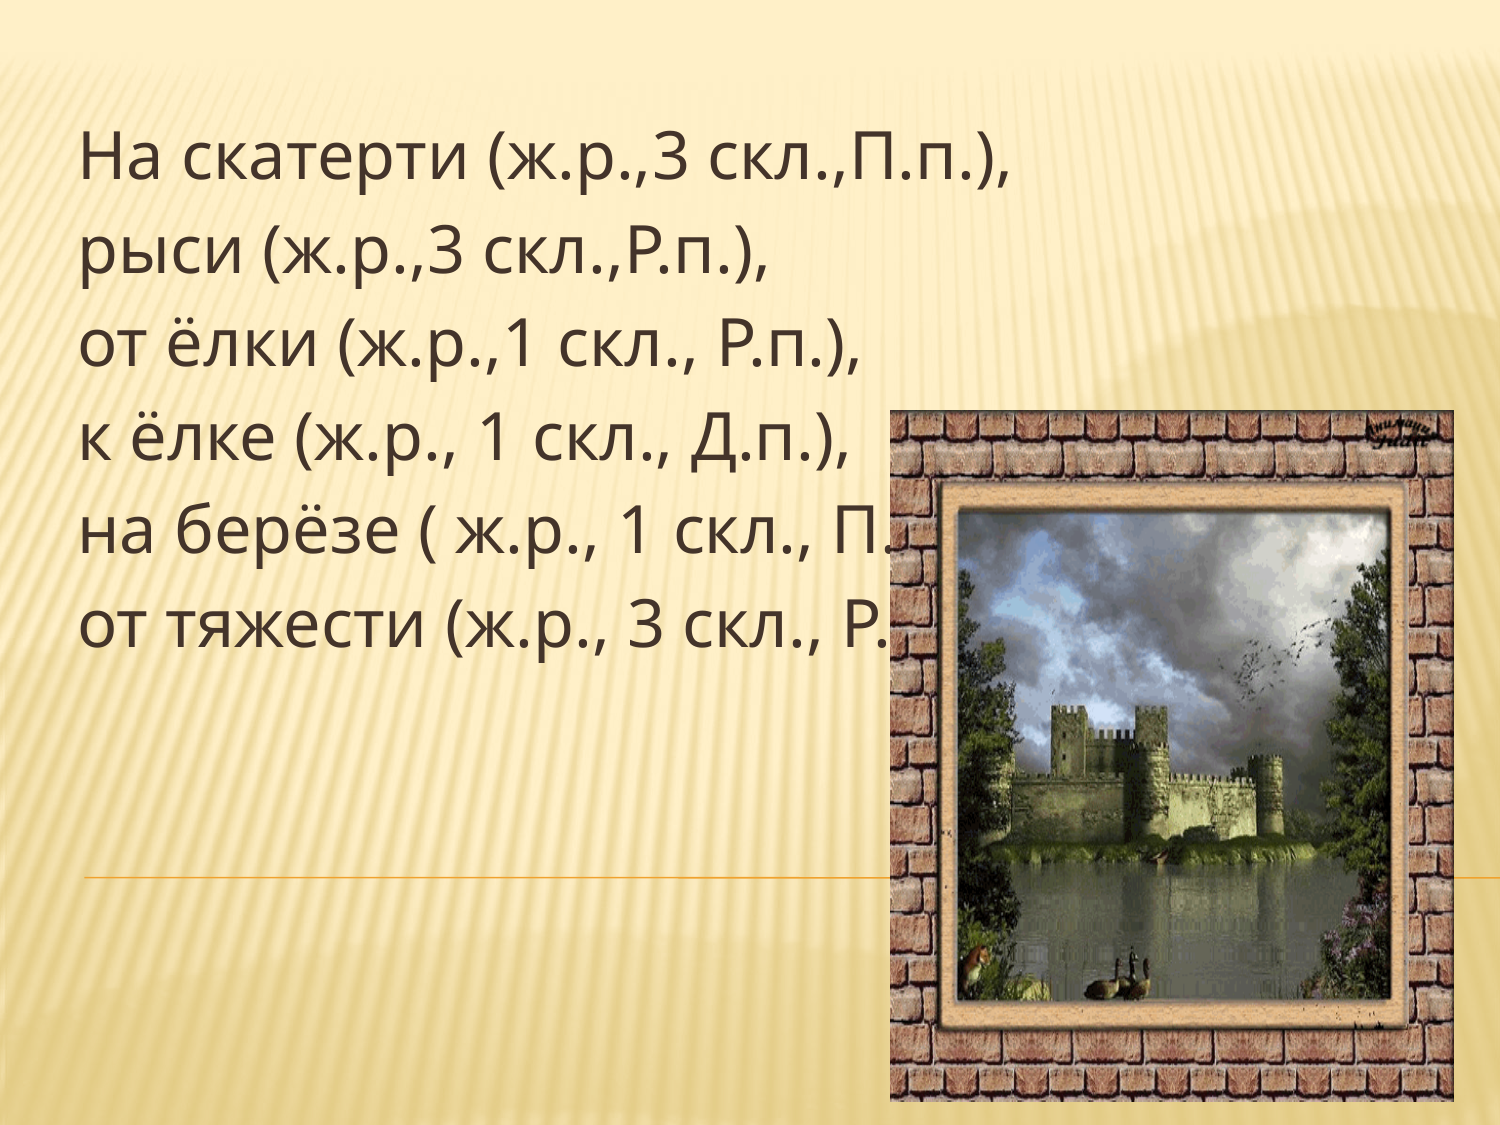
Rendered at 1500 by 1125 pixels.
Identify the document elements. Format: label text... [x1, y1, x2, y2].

picture [890, 409, 1454, 1102]
subtitle На скатерти (ж.р.,3 скл.,П.п.), рыси (ж.р.,3 скл.,Р.п.), от ёлки (ж.р.,1 скл., Р.п.), к ёлке (ж.р., 1 скл., Д.п.), на берёзе ( ж.р., 1 скл., П.п.), от тяжести (ж.р., 3 скл., Р.п.). [62, 35, 1450, 668]
